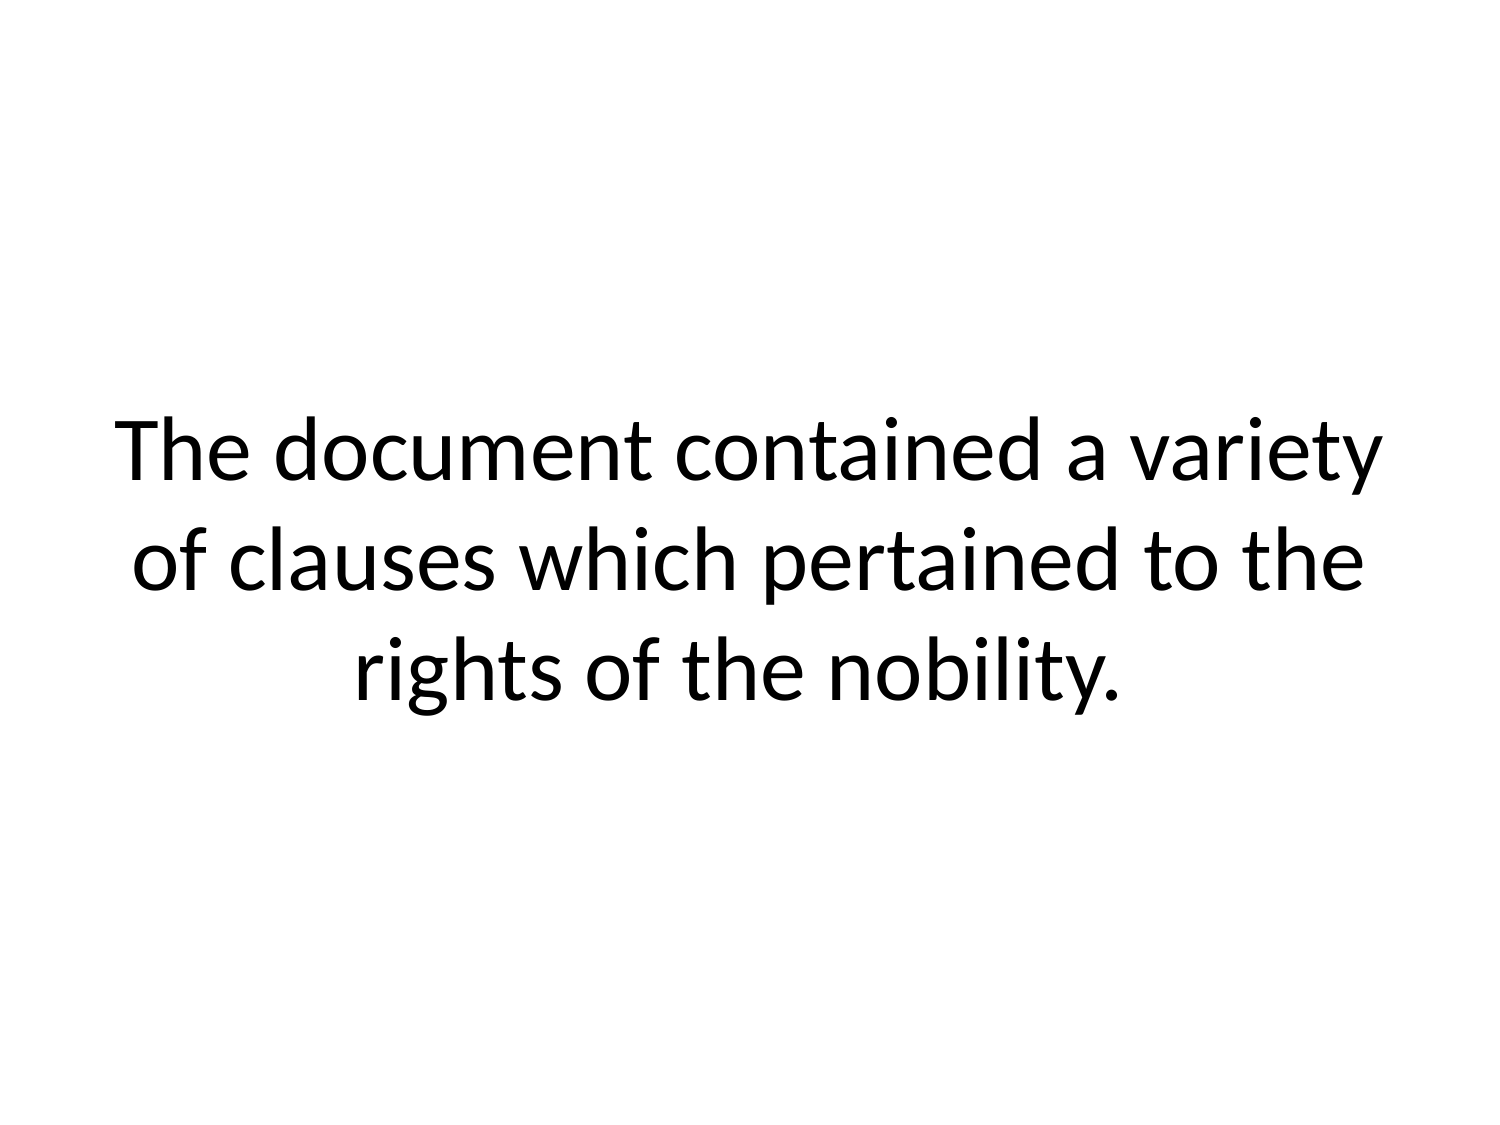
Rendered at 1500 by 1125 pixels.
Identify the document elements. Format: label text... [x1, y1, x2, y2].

title The document contained a variety of clauses which pertained to the rights of the nobility. [74, 44, 1426, 1063]
